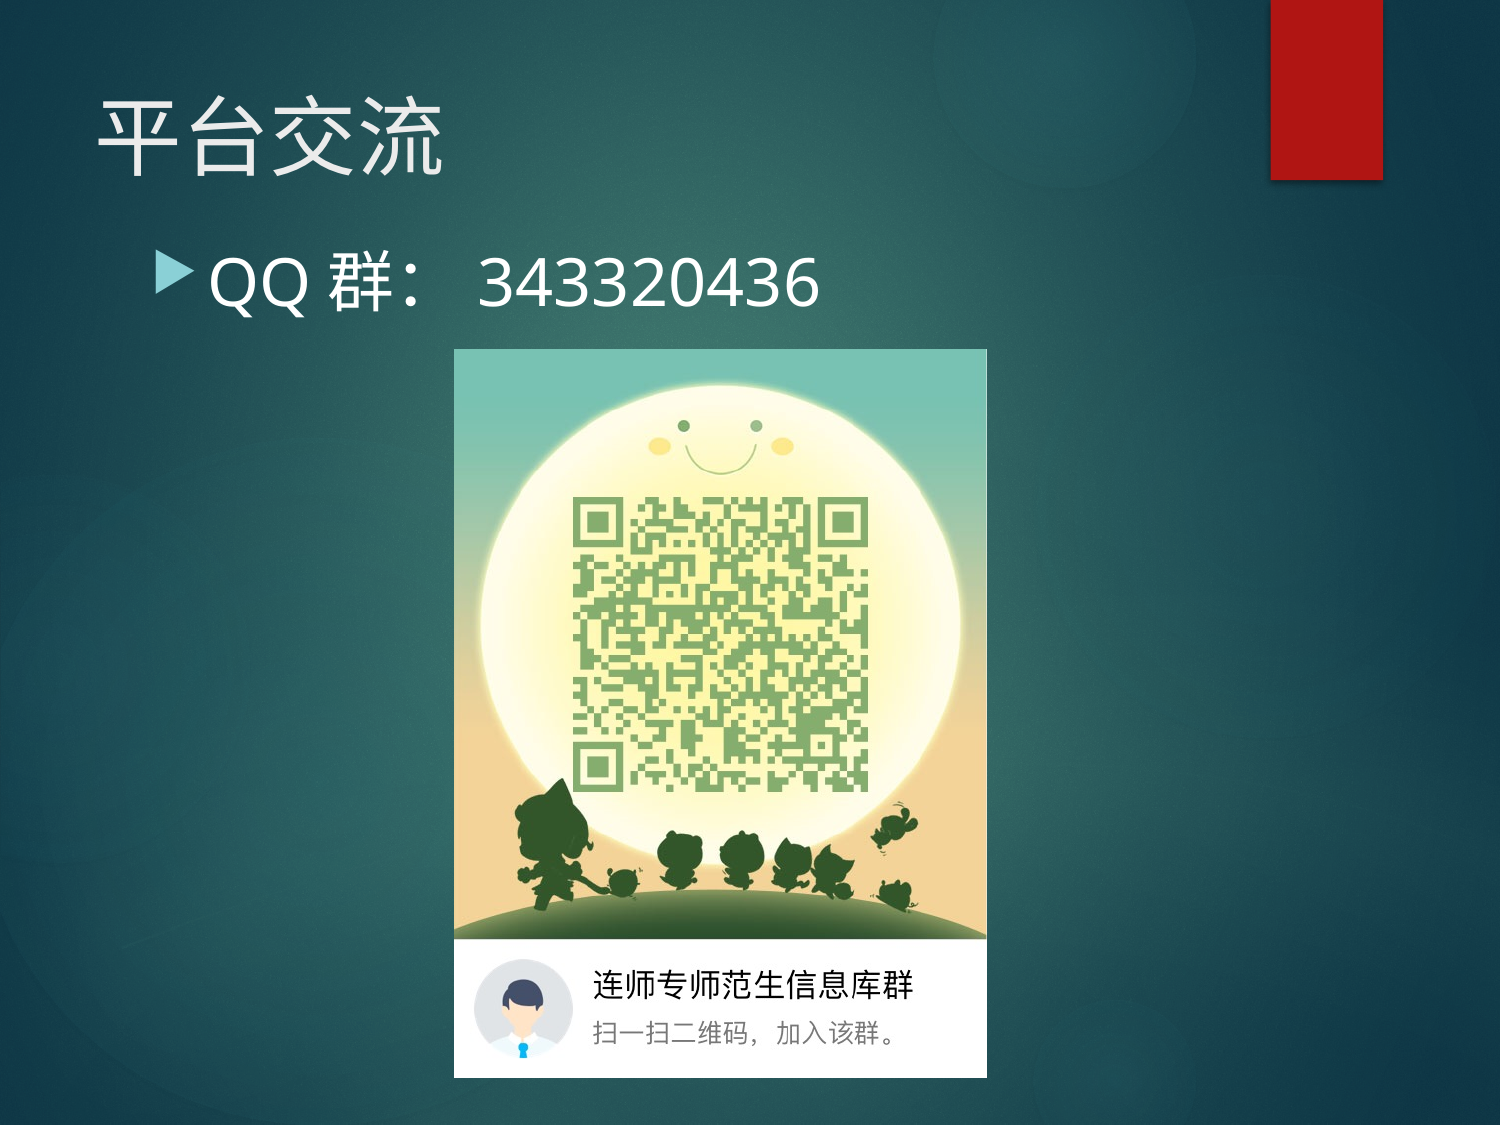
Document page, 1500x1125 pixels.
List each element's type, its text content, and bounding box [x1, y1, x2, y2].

list QQ群：343320436 [135, 231, 1237, 920]
picture [454, 349, 987, 1079]
title 平台交流 [79, 74, 1237, 304]
